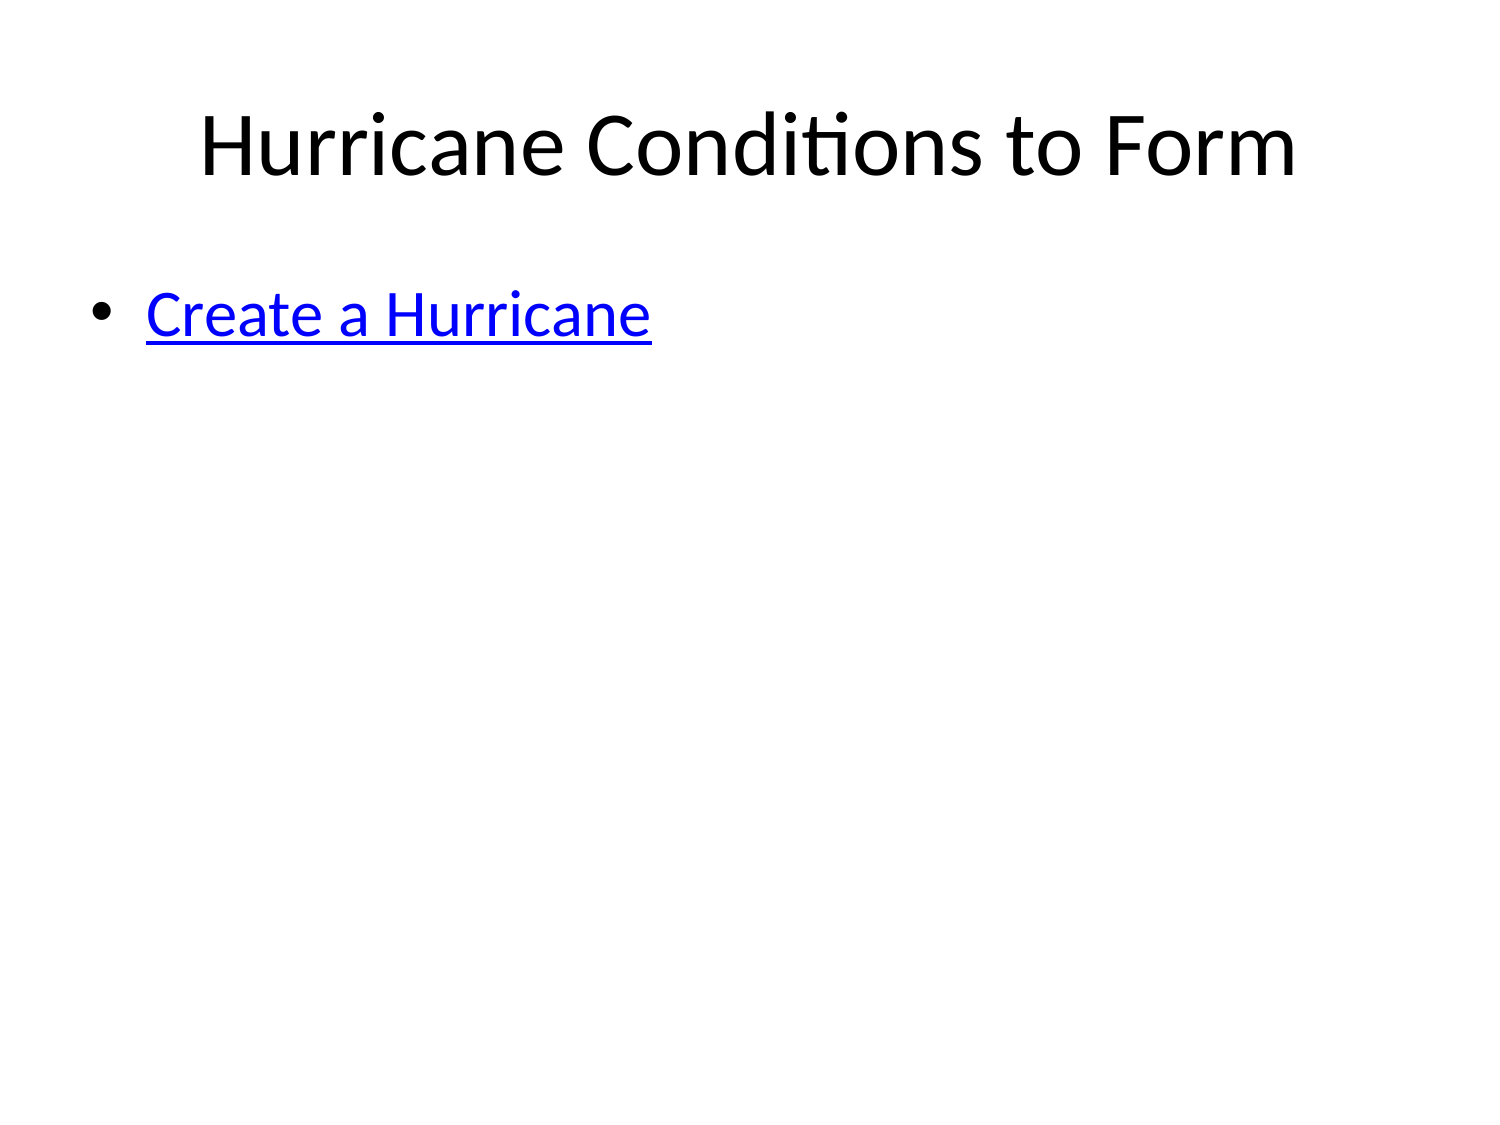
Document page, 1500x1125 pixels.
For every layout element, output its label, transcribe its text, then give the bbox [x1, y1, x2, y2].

list Create a Hurricane [75, 262, 1425, 1005]
title Hurricane Conditions to Form [75, 45, 1425, 233]
